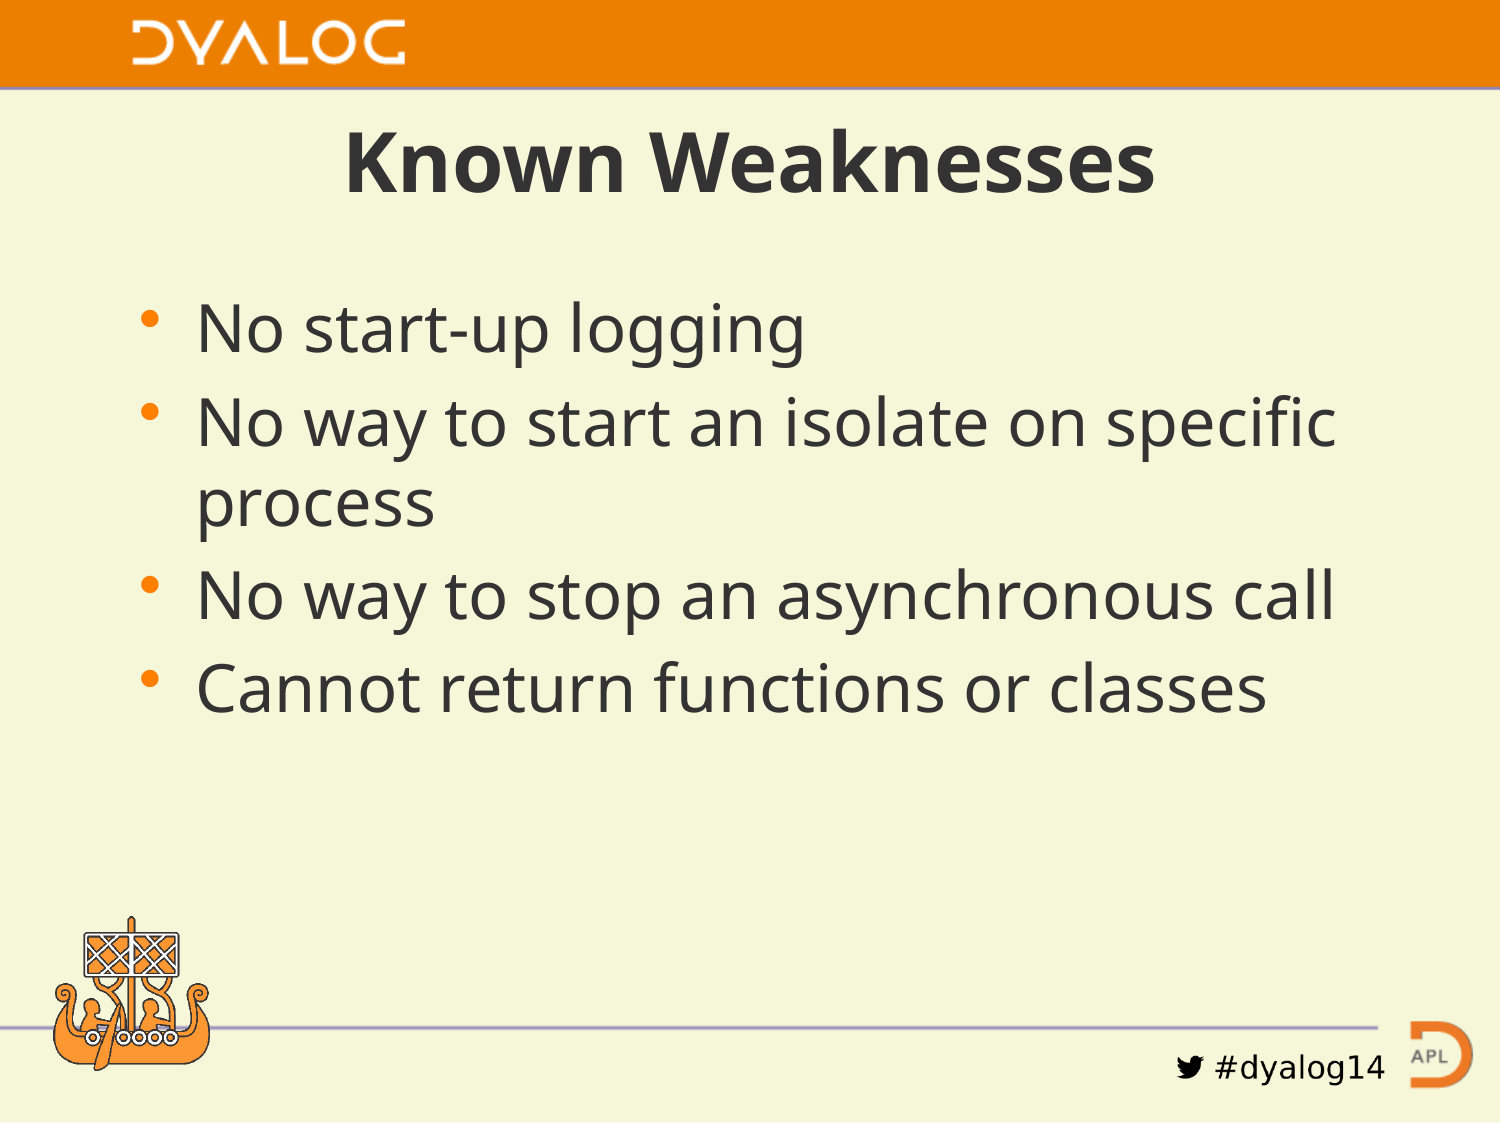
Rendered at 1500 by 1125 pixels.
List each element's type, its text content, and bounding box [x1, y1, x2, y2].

list No start-up logging No way to start an isolate on specific process No way to stop an asynchronous call Cannot return functions or classes [123, 278, 1450, 917]
picture [0, 0, 1500, 1123]
title Known Weaknesses [123, 101, 1376, 254]
